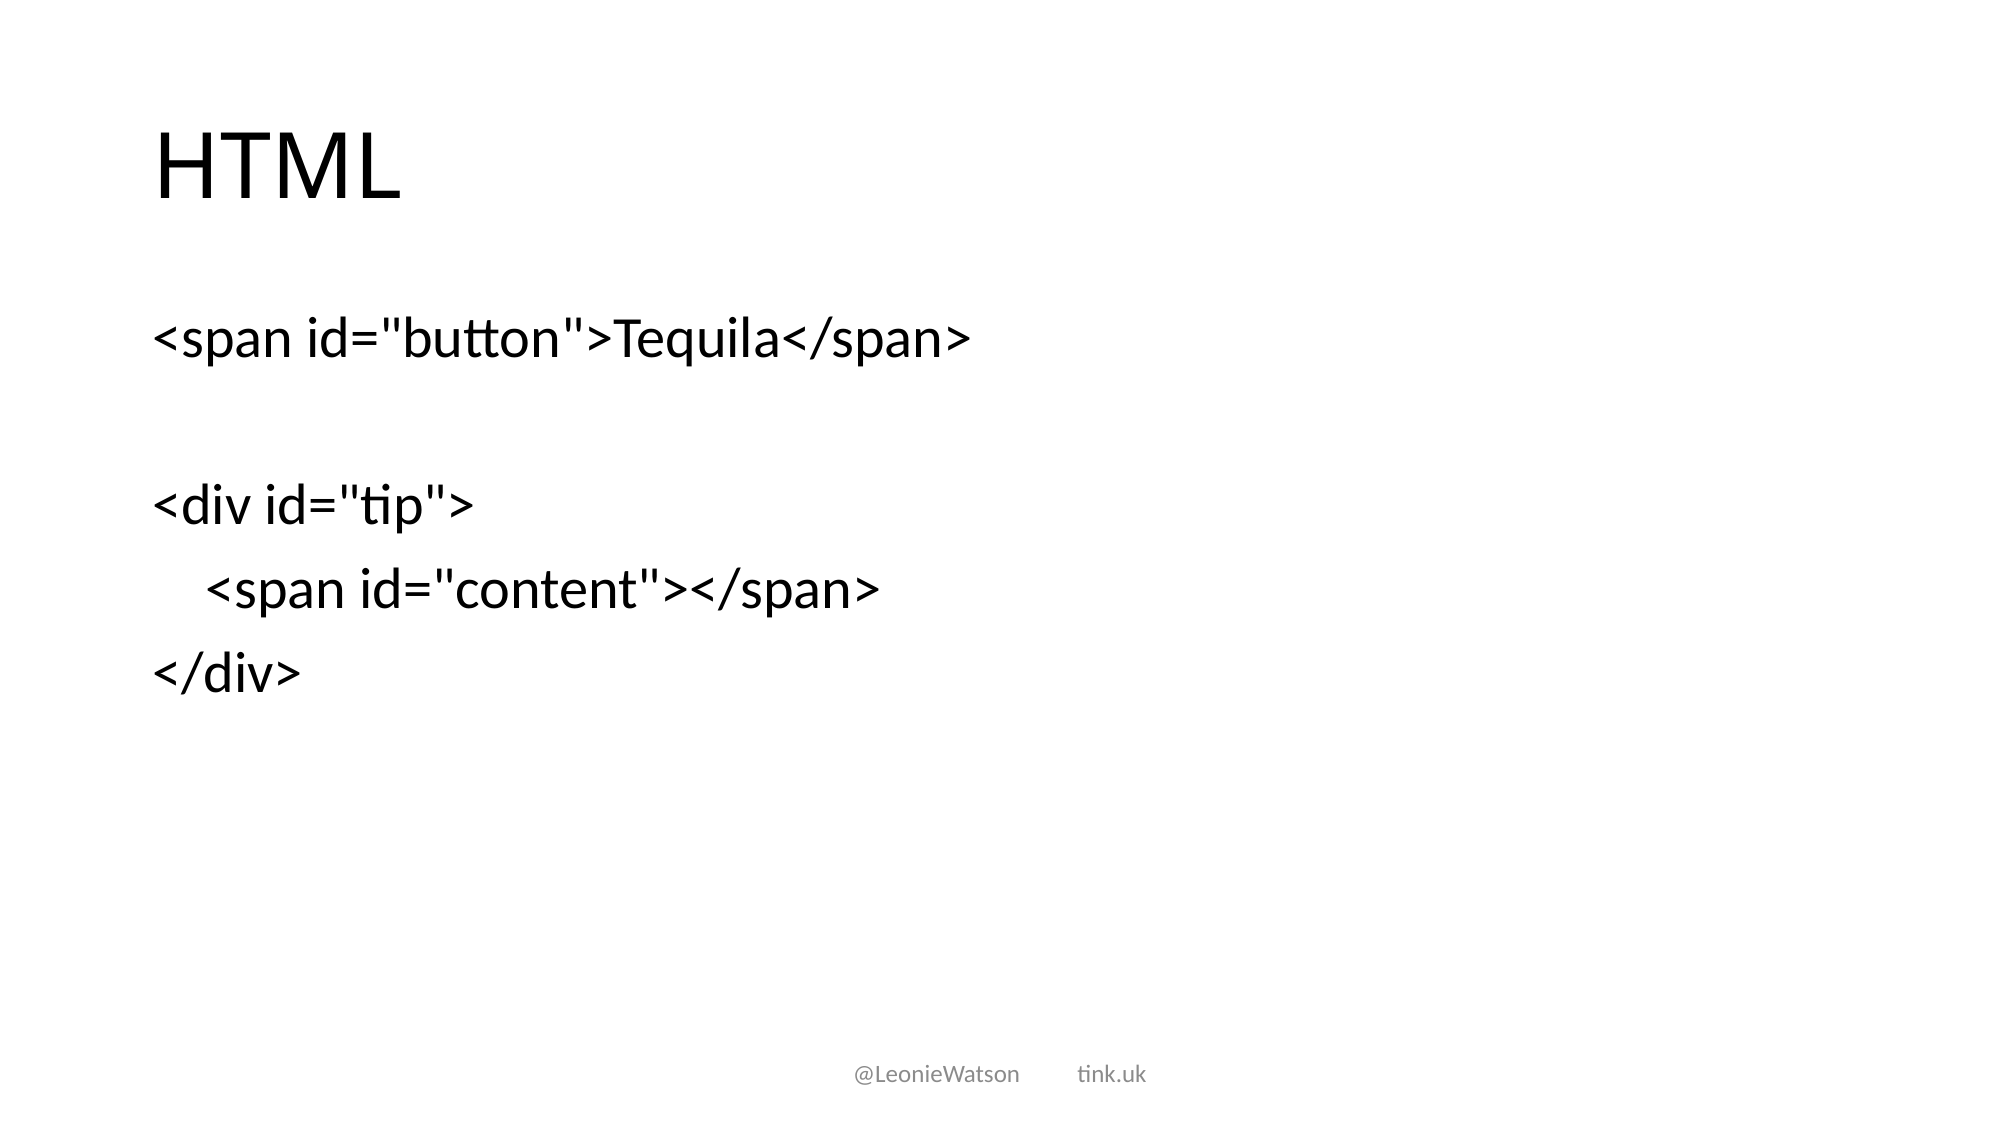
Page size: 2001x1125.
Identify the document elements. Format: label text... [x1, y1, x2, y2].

title HTML [137, 59, 1863, 278]
list <span id="button">Tequila</span> <div id="tip"> <span id="content"></span> </div> [137, 299, 1863, 1014]
footer @LeonieWatson tink.uk [662, 1042, 1338, 1103]
